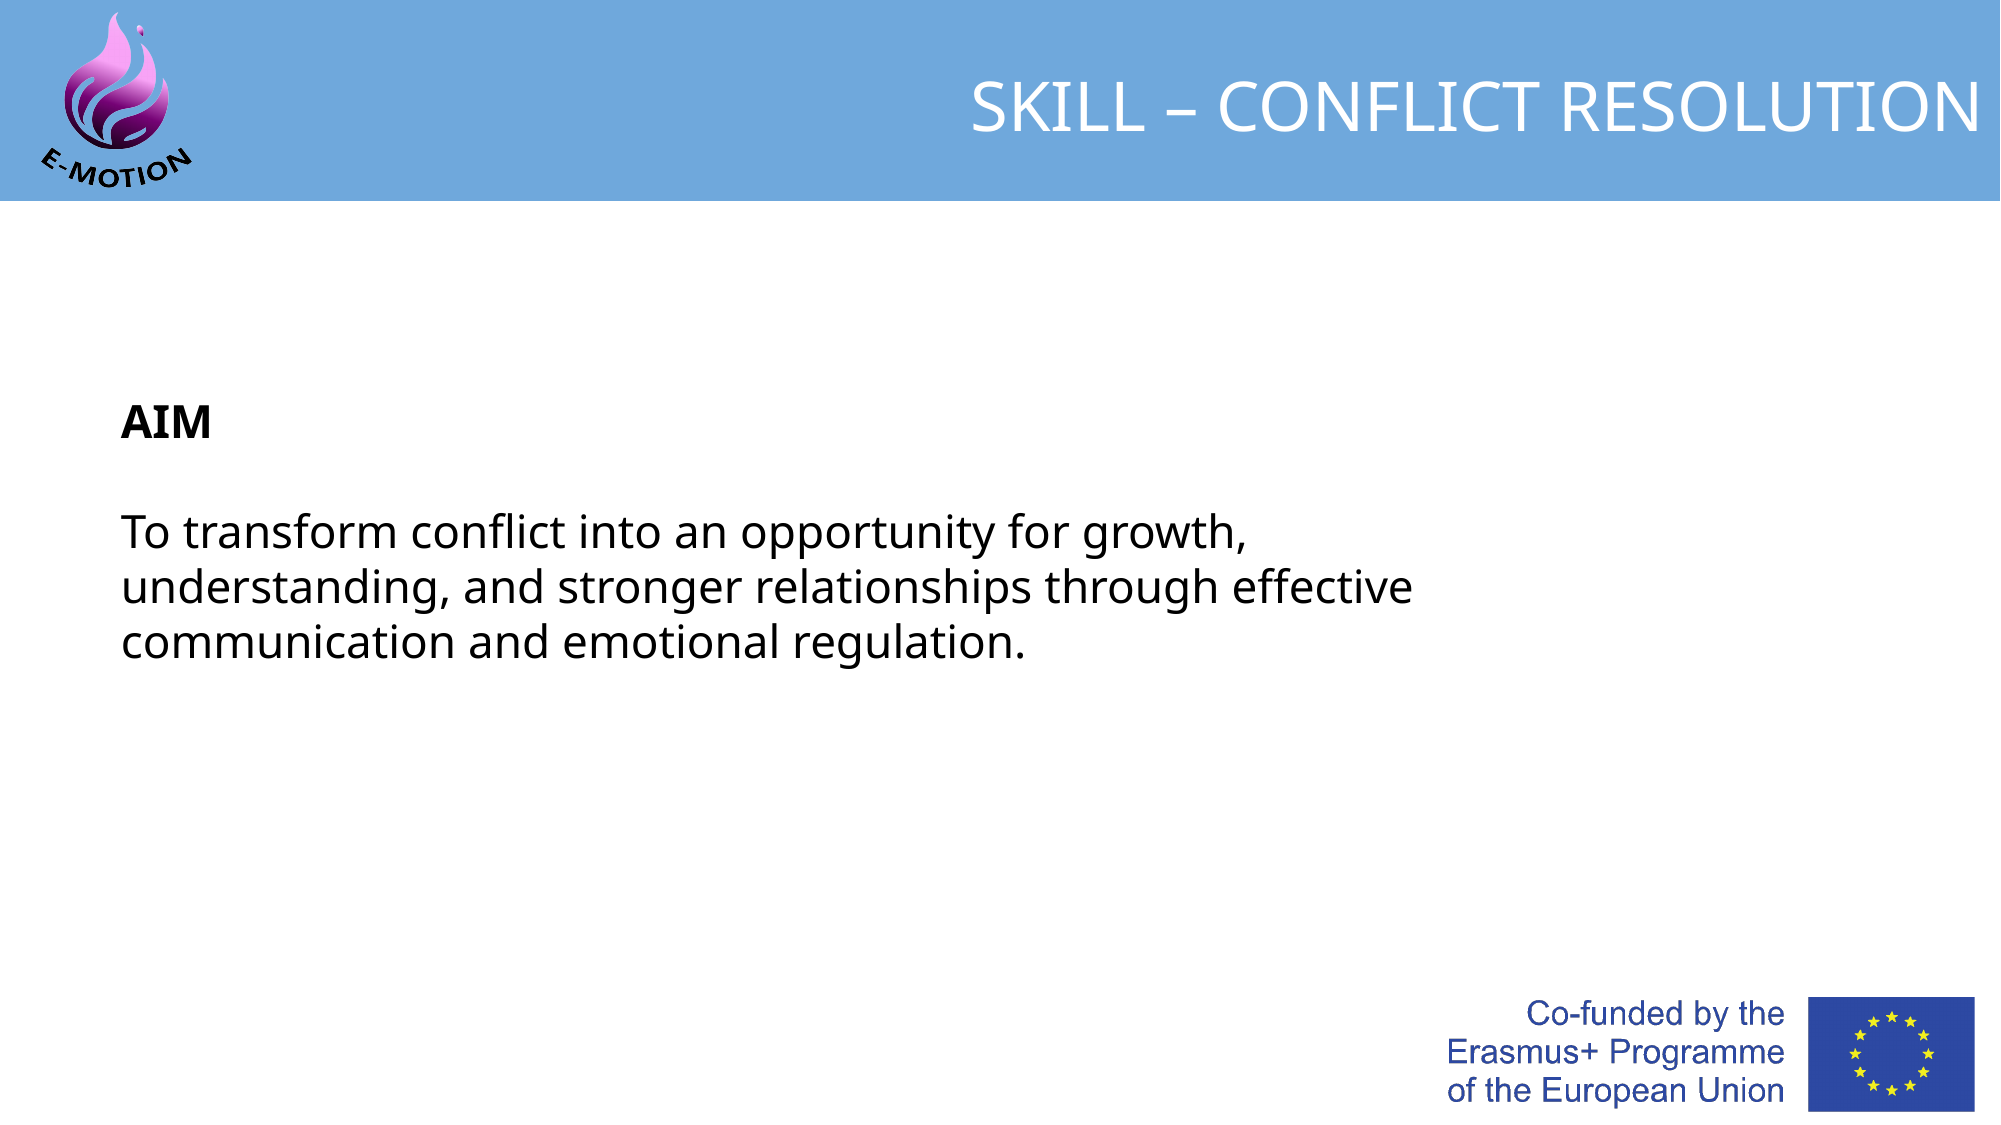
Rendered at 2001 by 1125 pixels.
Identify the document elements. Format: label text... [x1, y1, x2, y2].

picture [0, 0, 253, 247]
text_box SKILL – CONFLICT RESOLUTION [518, 55, 2000, 330]
text_box AIM To transform conflict into an opportunity for growth, understanding, and stronger relationships through effective communication and emotional regulation. [105, 385, 1495, 675]
picture [1396, 995, 1975, 1116]
